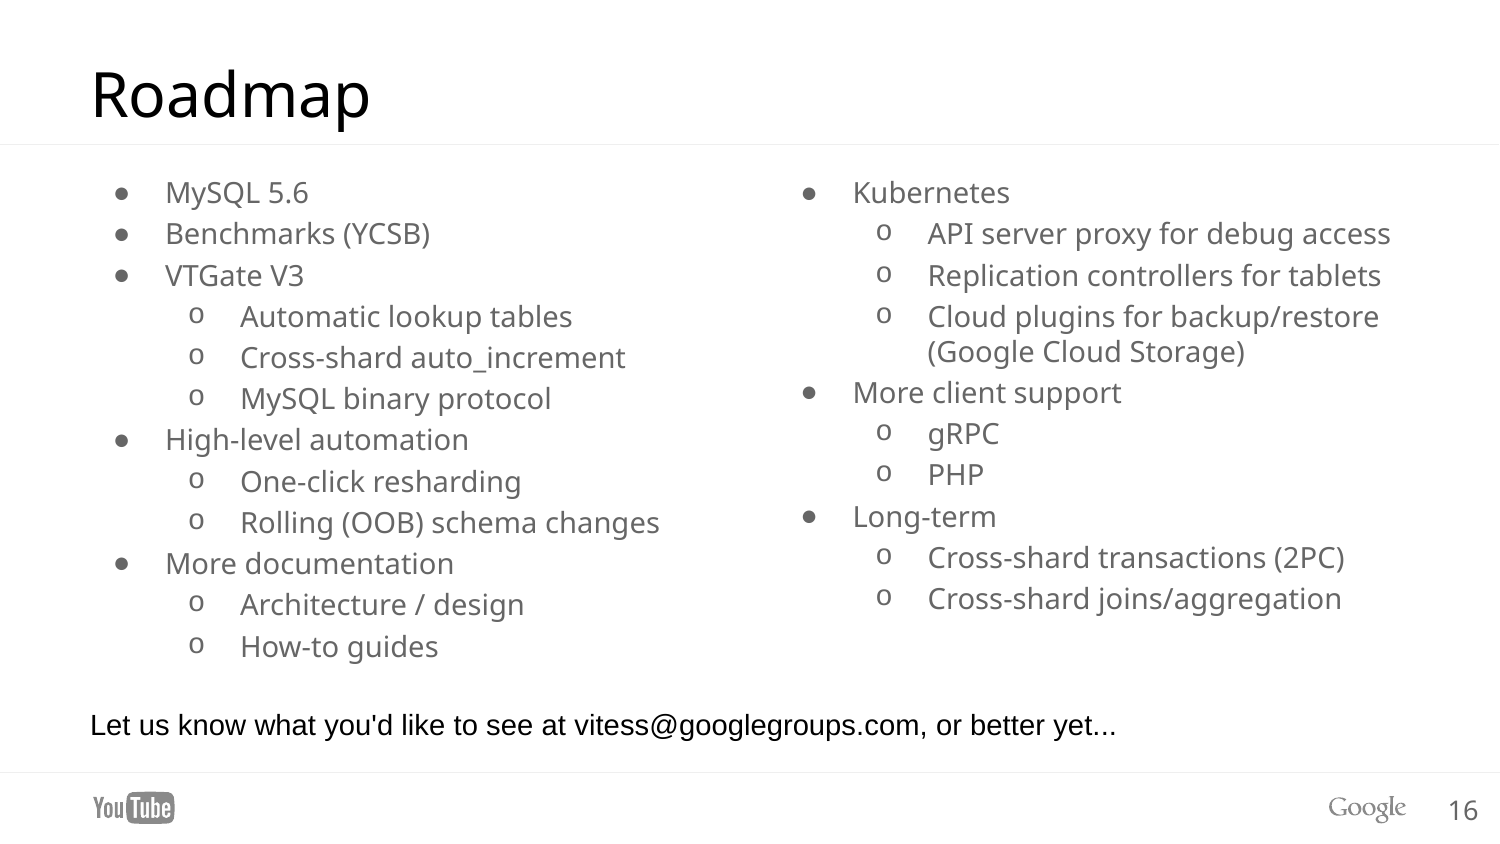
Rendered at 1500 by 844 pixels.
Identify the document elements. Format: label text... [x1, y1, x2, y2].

text_box Let us know what you'd like to see at vitess@googlegroups.com, or better yet... [75, 691, 1332, 756]
list MySQL 5.6 Benchmarks (YCSB) VTGate V3 Automatic lookup tables Cross-shard auto_increment MySQL binary protocol High-level automation One-click resharding Rolling (OOB) schema changes More documentation Architecture / design How-to guides [75, 159, 738, 691]
list Kubernetes API server proxy for debug access Replication controllers for tablets Cloud plugins for backup/restore (Google Cloud Storage) More client support gRPC PHP Long-term Cross-shard transactions (2PC) Cross-shard joins/aggregation [762, 159, 1425, 754]
slide_number ‹#› [1403, 779, 1494, 844]
title Roadmap [75, 33, 1425, 145]
